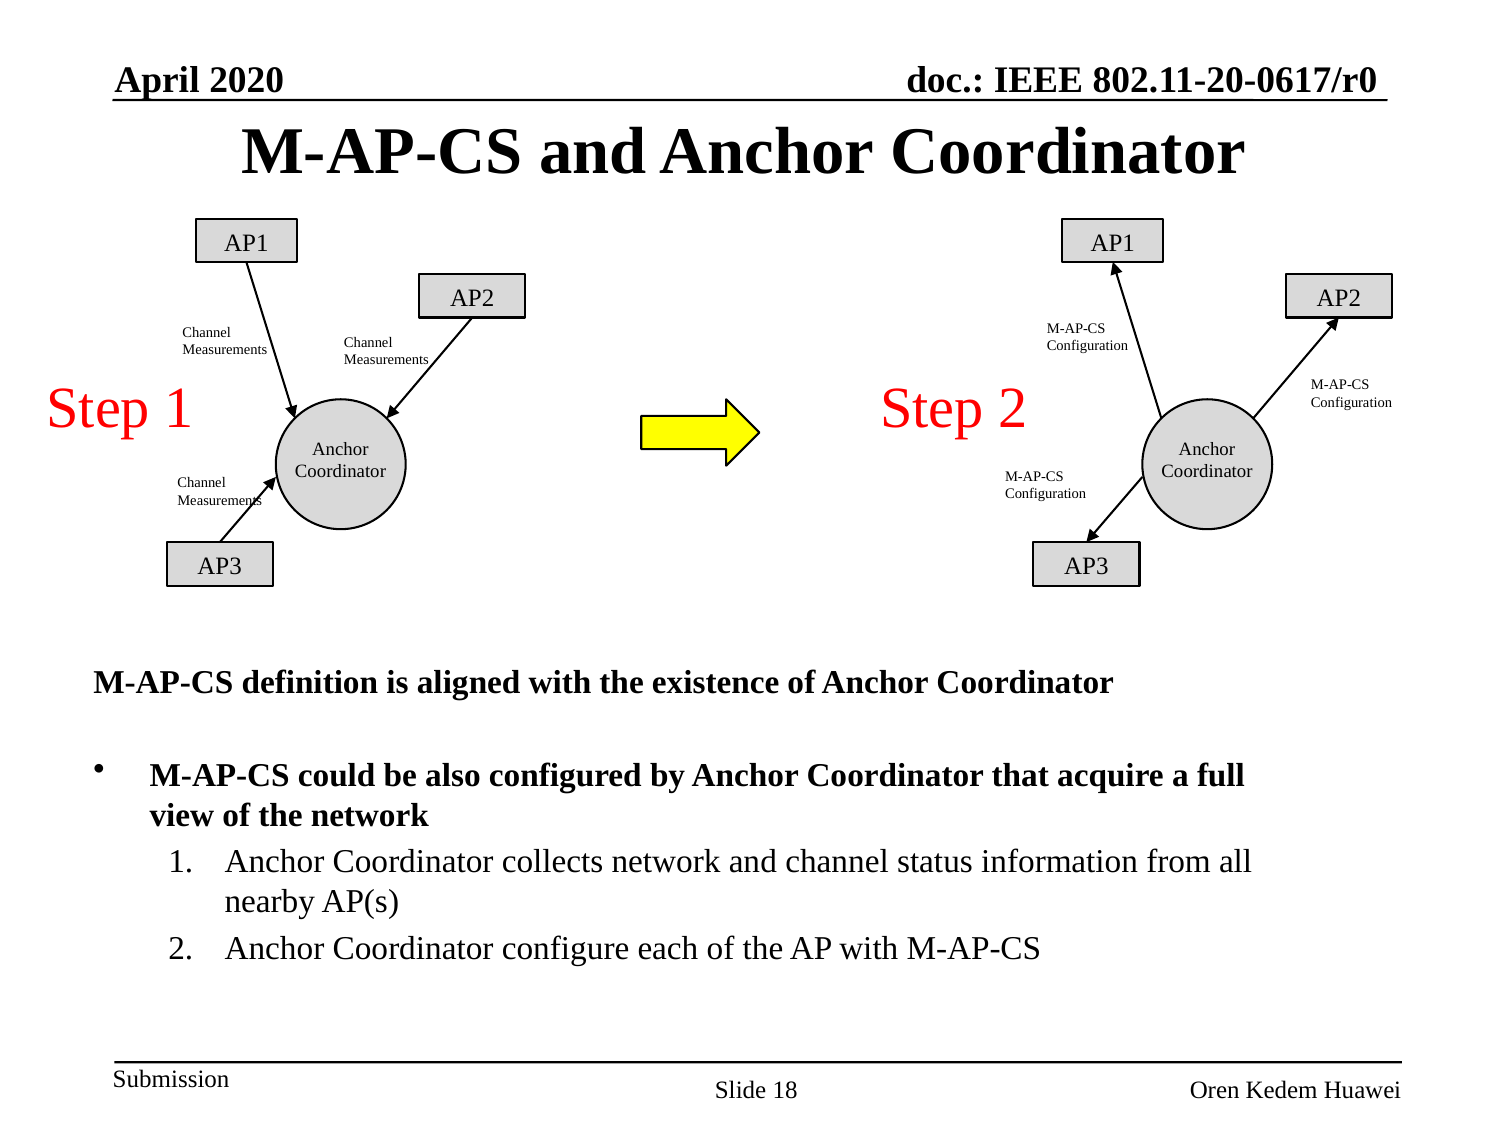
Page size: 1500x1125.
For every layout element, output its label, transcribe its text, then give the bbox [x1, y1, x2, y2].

text_box AP2 [419, 273, 526, 318]
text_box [1086, 476, 1143, 543]
list M-AP-CS definition is aligned with the existence of Anchor Coordinator M-AP-CS could be also configured by Anchor Coordinator that acquire a full view of the network Anchor Coordinator collects network and channel status information from all nearby AP(s) Anchor Coordinator configure each of the AP with M-AP-CS [78, 652, 1304, 982]
text_box M-AP-CS Configuration [990, 459, 1106, 510]
text_box Step 1 [31, 361, 209, 447]
text_box AP3 [1033, 542, 1140, 587]
title M-AP-CS and Anchor Coordinator [114, 59, 1390, 235]
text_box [1112, 261, 1162, 419]
text_box Step 2 [865, 361, 1043, 447]
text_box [1127, 399, 1287, 530]
footer Oren Kedem Huawei [1186, 1073, 1402, 1105]
text_box Channel Measurements [329, 325, 381, 375]
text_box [260, 399, 421, 530]
text_box M-AP-CS Configuration [1343, 367, 1412, 418]
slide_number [114, 54, 286, 101]
text_box Channel Measurements [167, 315, 240, 366]
text_box AP3 [166, 542, 273, 587]
text_box AP2 [1285, 273, 1392, 318]
text_box AP1 [195, 219, 297, 262]
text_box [245, 261, 296, 419]
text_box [219, 476, 277, 543]
text_box AP1 [1062, 219, 1164, 262]
text_box [641, 399, 760, 466]
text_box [1252, 317, 1340, 419]
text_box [386, 317, 473, 419]
text_box Channel Measurements [162, 465, 255, 516]
text_box M-AP-CS Configuration [1032, 311, 1107, 361]
slide_number Slide 18 [712, 1073, 800, 1105]
